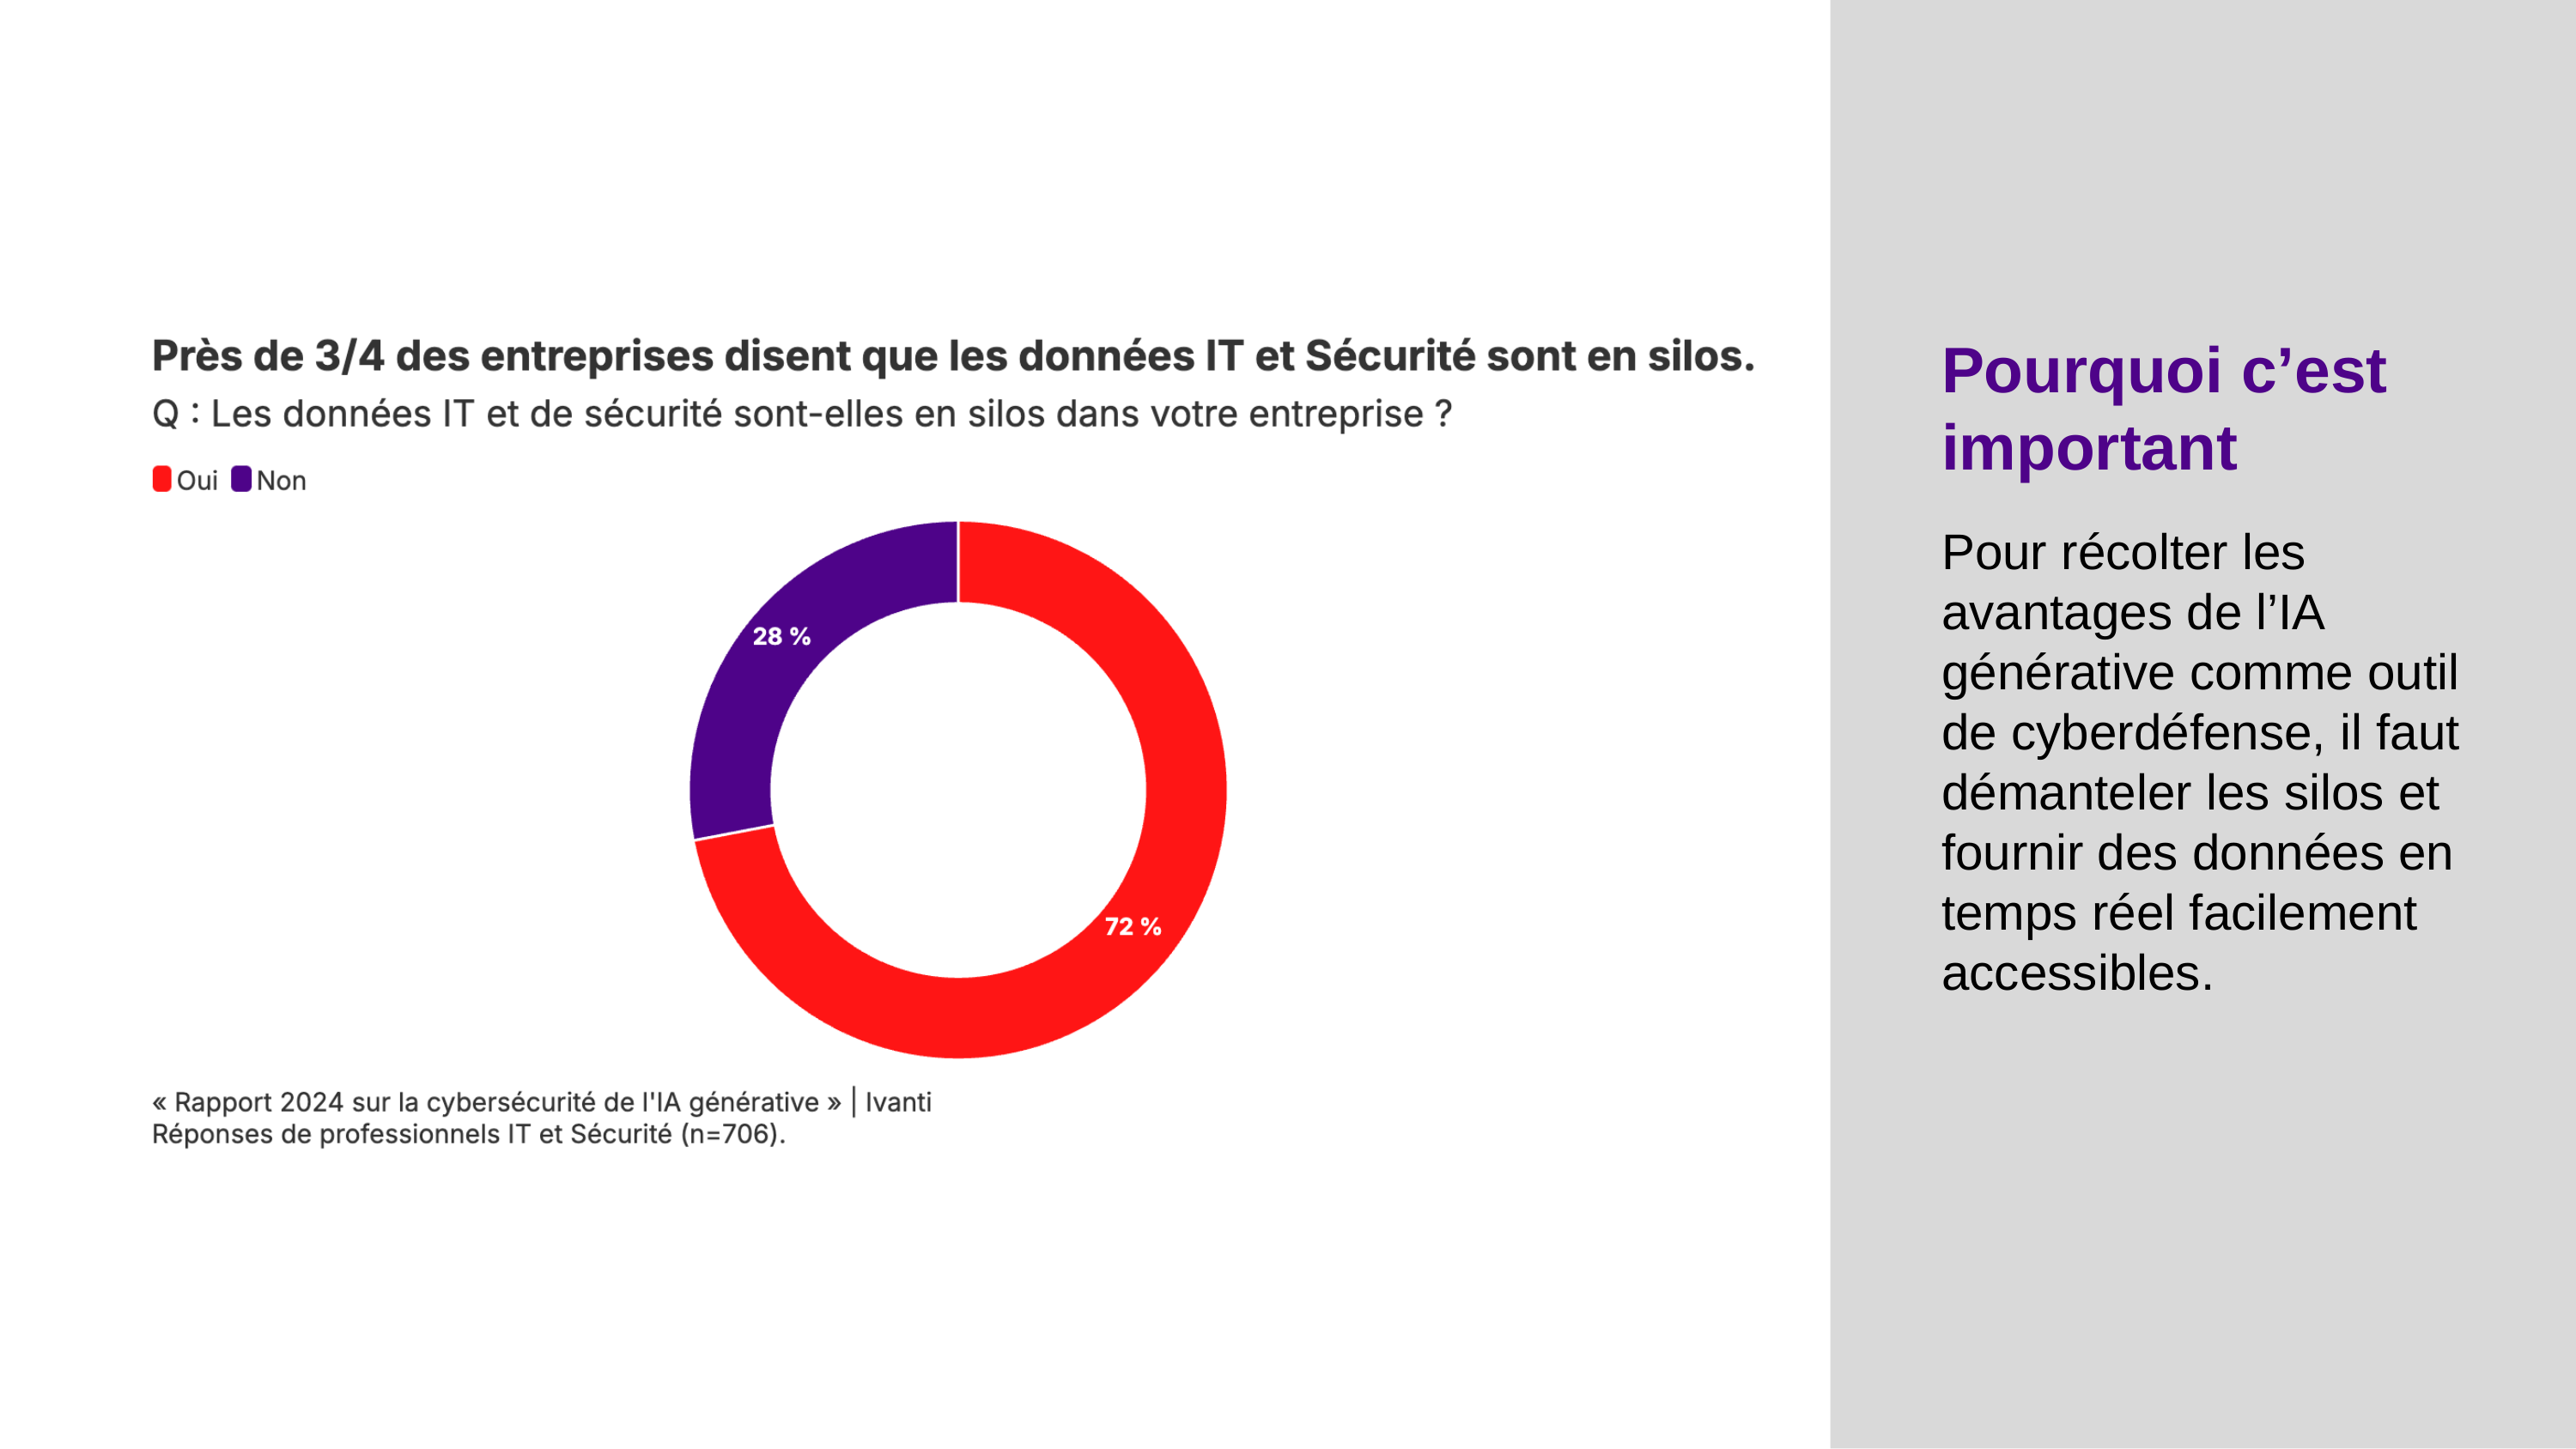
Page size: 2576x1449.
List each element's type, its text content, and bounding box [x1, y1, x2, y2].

text_box Pour récolter les avantages de l’IA générative comme outil de cyberdéfense, il faut démanteler les silos et fournir des données en temps réel facilement accessibles. [1941, 519, 2529, 1410]
text_box [1829, 0, 2576, 1449]
text_box Pourquoi c’est important [1941, 328, 2491, 498]
picture [132, 311, 1783, 1167]
